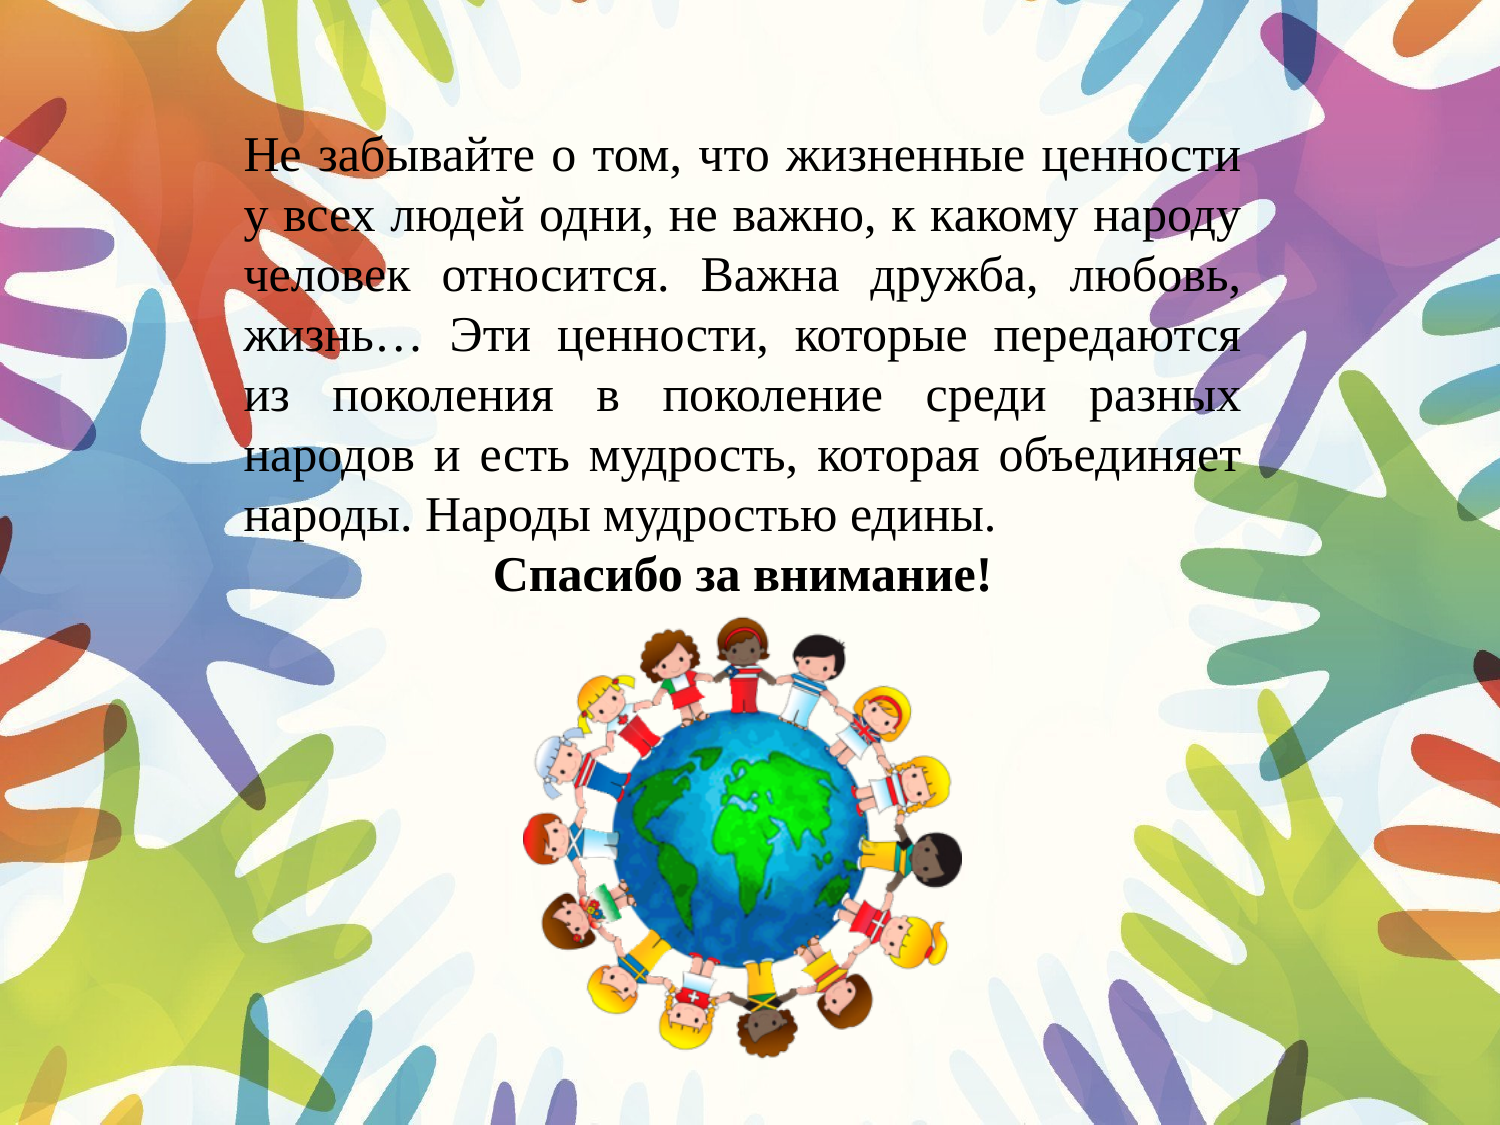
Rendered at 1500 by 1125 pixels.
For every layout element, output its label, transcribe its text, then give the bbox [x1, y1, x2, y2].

picture [523, 609, 963, 1070]
text_box Не забывайте о том, что жизненные ценности у всех людей одни, не важно, к какому народу человек относится. Важна дружба, любовь, жизнь… Эти ценности, которые передаются из поколения в поколение среди разных народов и есть мудрость, которая объединяет народы. Народы мудростью едины. Спасибо за внимание! [228, 113, 1257, 609]
